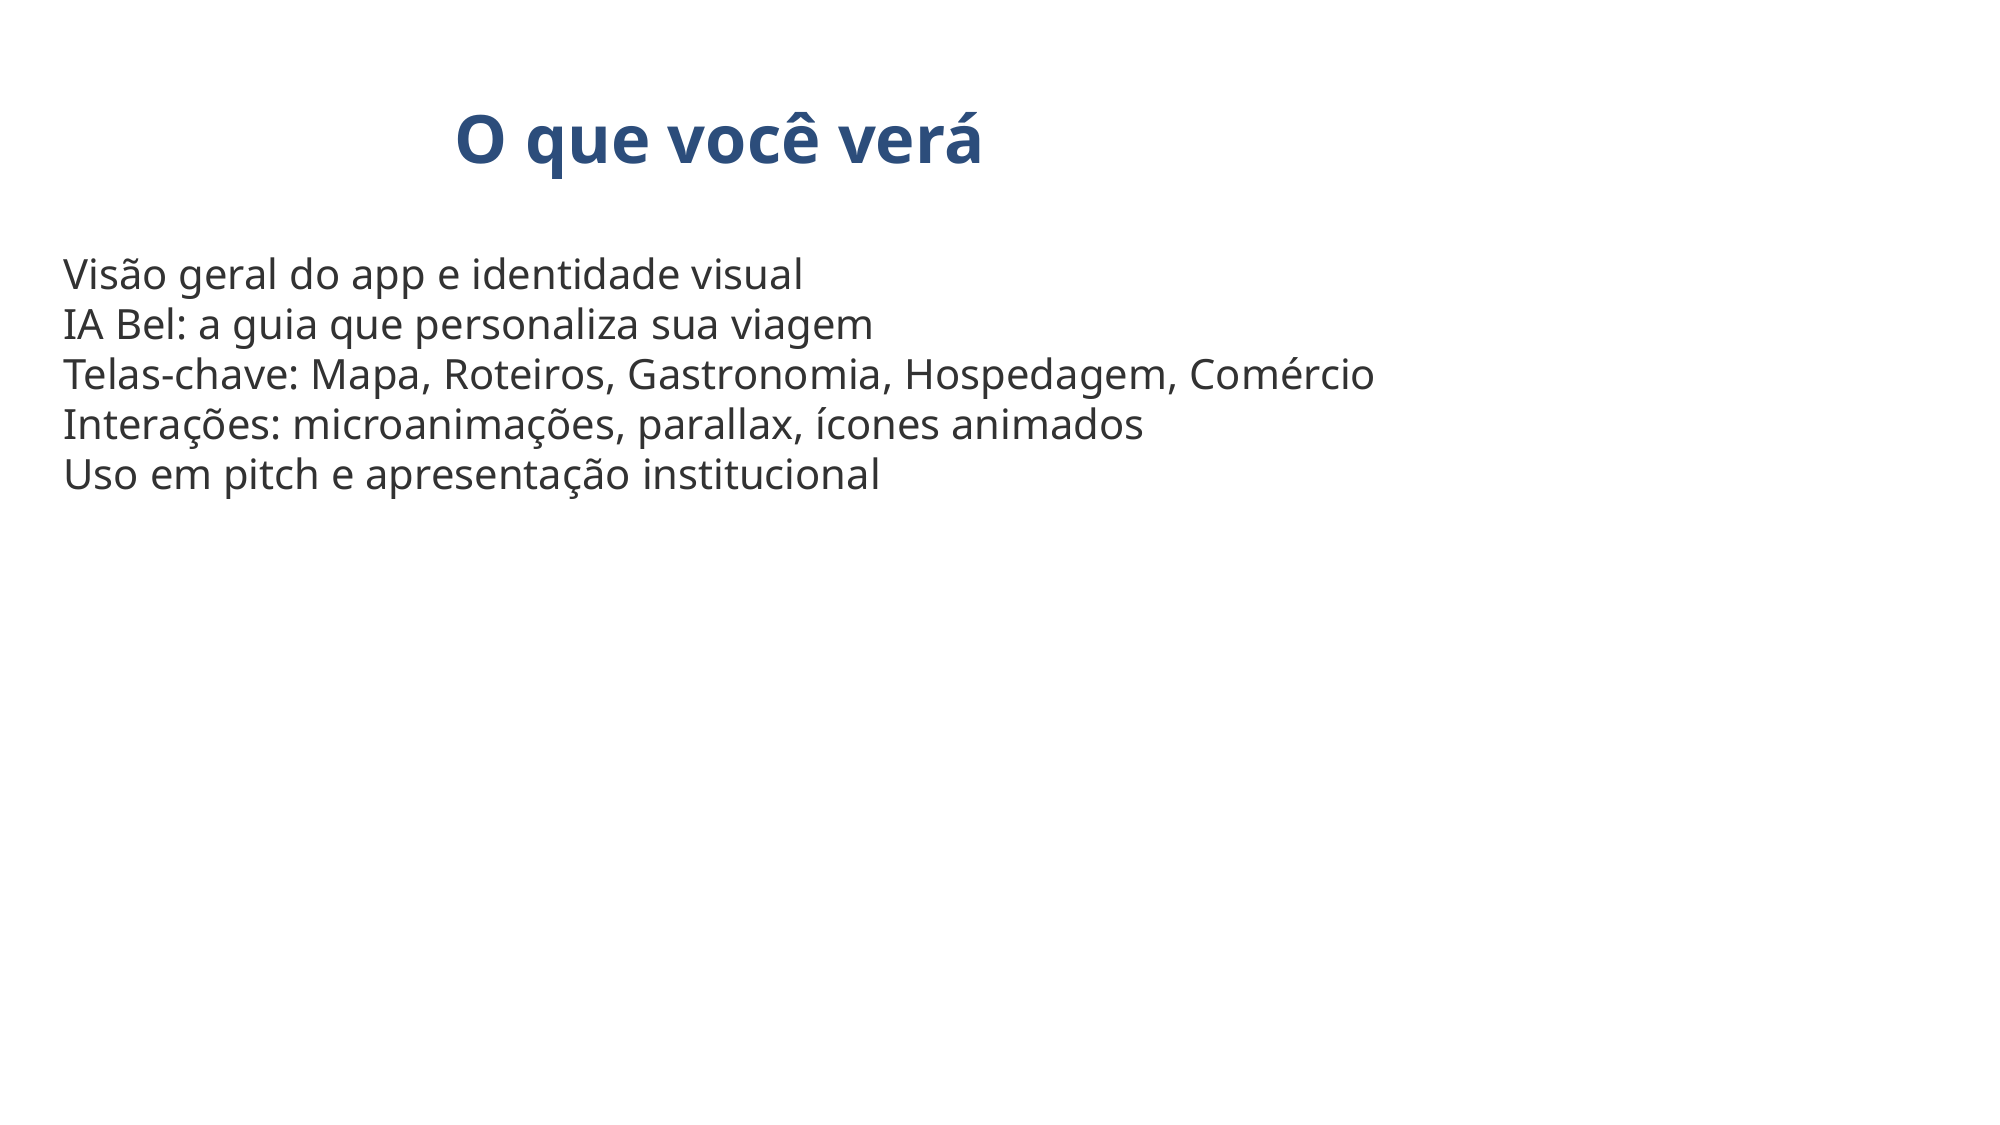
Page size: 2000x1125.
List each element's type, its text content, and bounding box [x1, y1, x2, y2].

text_box Visão geral do app e identidade visual IA Bel: a guia que personaliza sua viagem Telas-chave: Mapa, Roteiros, Gastronomia, Hospedagem, Comércio Interações: microanimações, parallax, ícones animados Uso em pitch e apresentação institucional [48, 239, 1392, 505]
text_box O que você verá [439, 89, 1000, 185]
